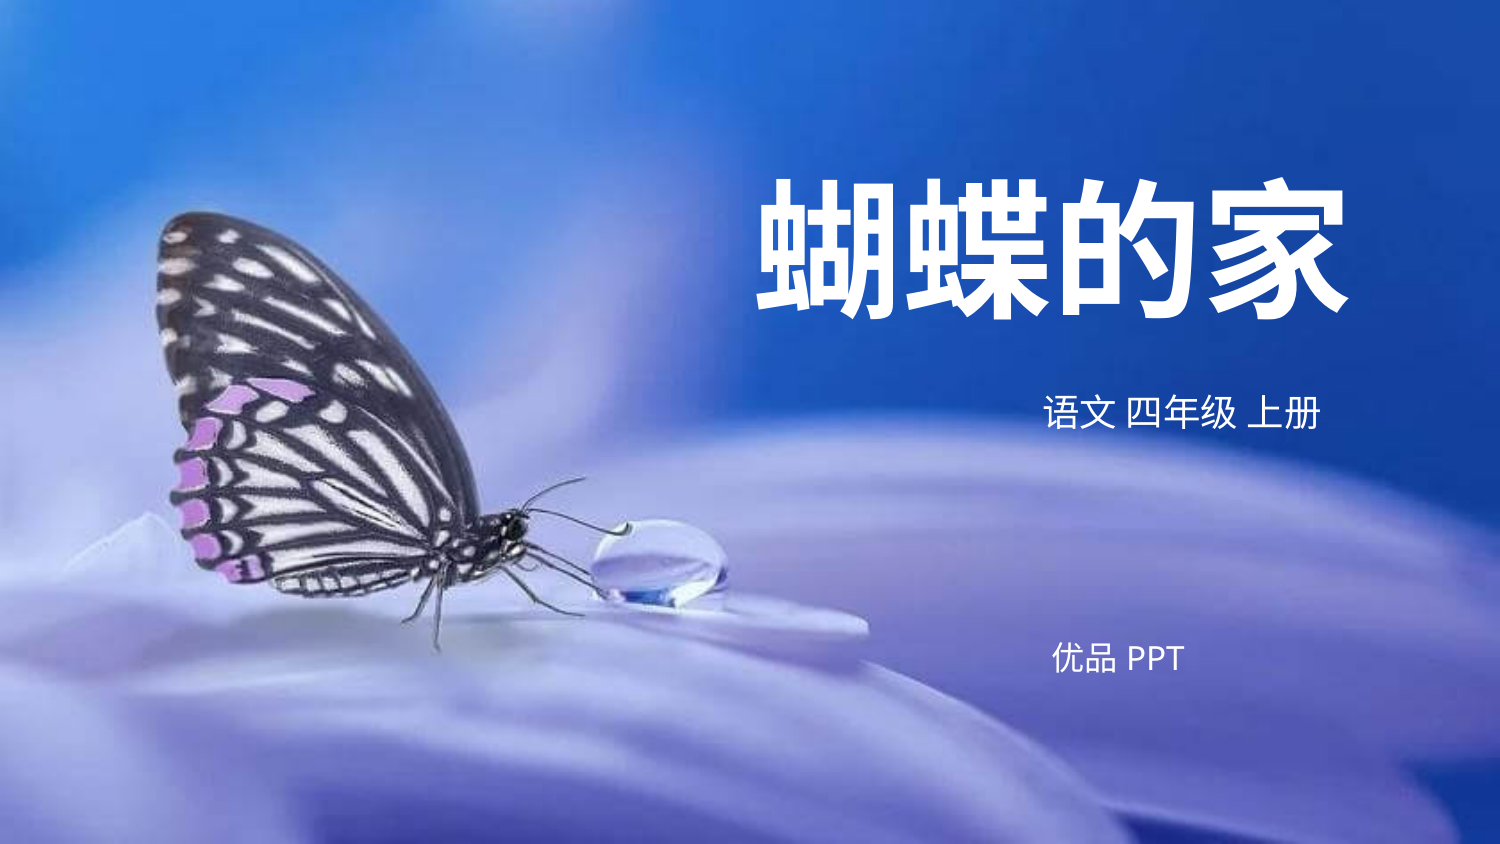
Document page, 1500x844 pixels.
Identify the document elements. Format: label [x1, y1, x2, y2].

picture [0, 0, 1500, 844]
text_box [539, 156, 1353, 443]
